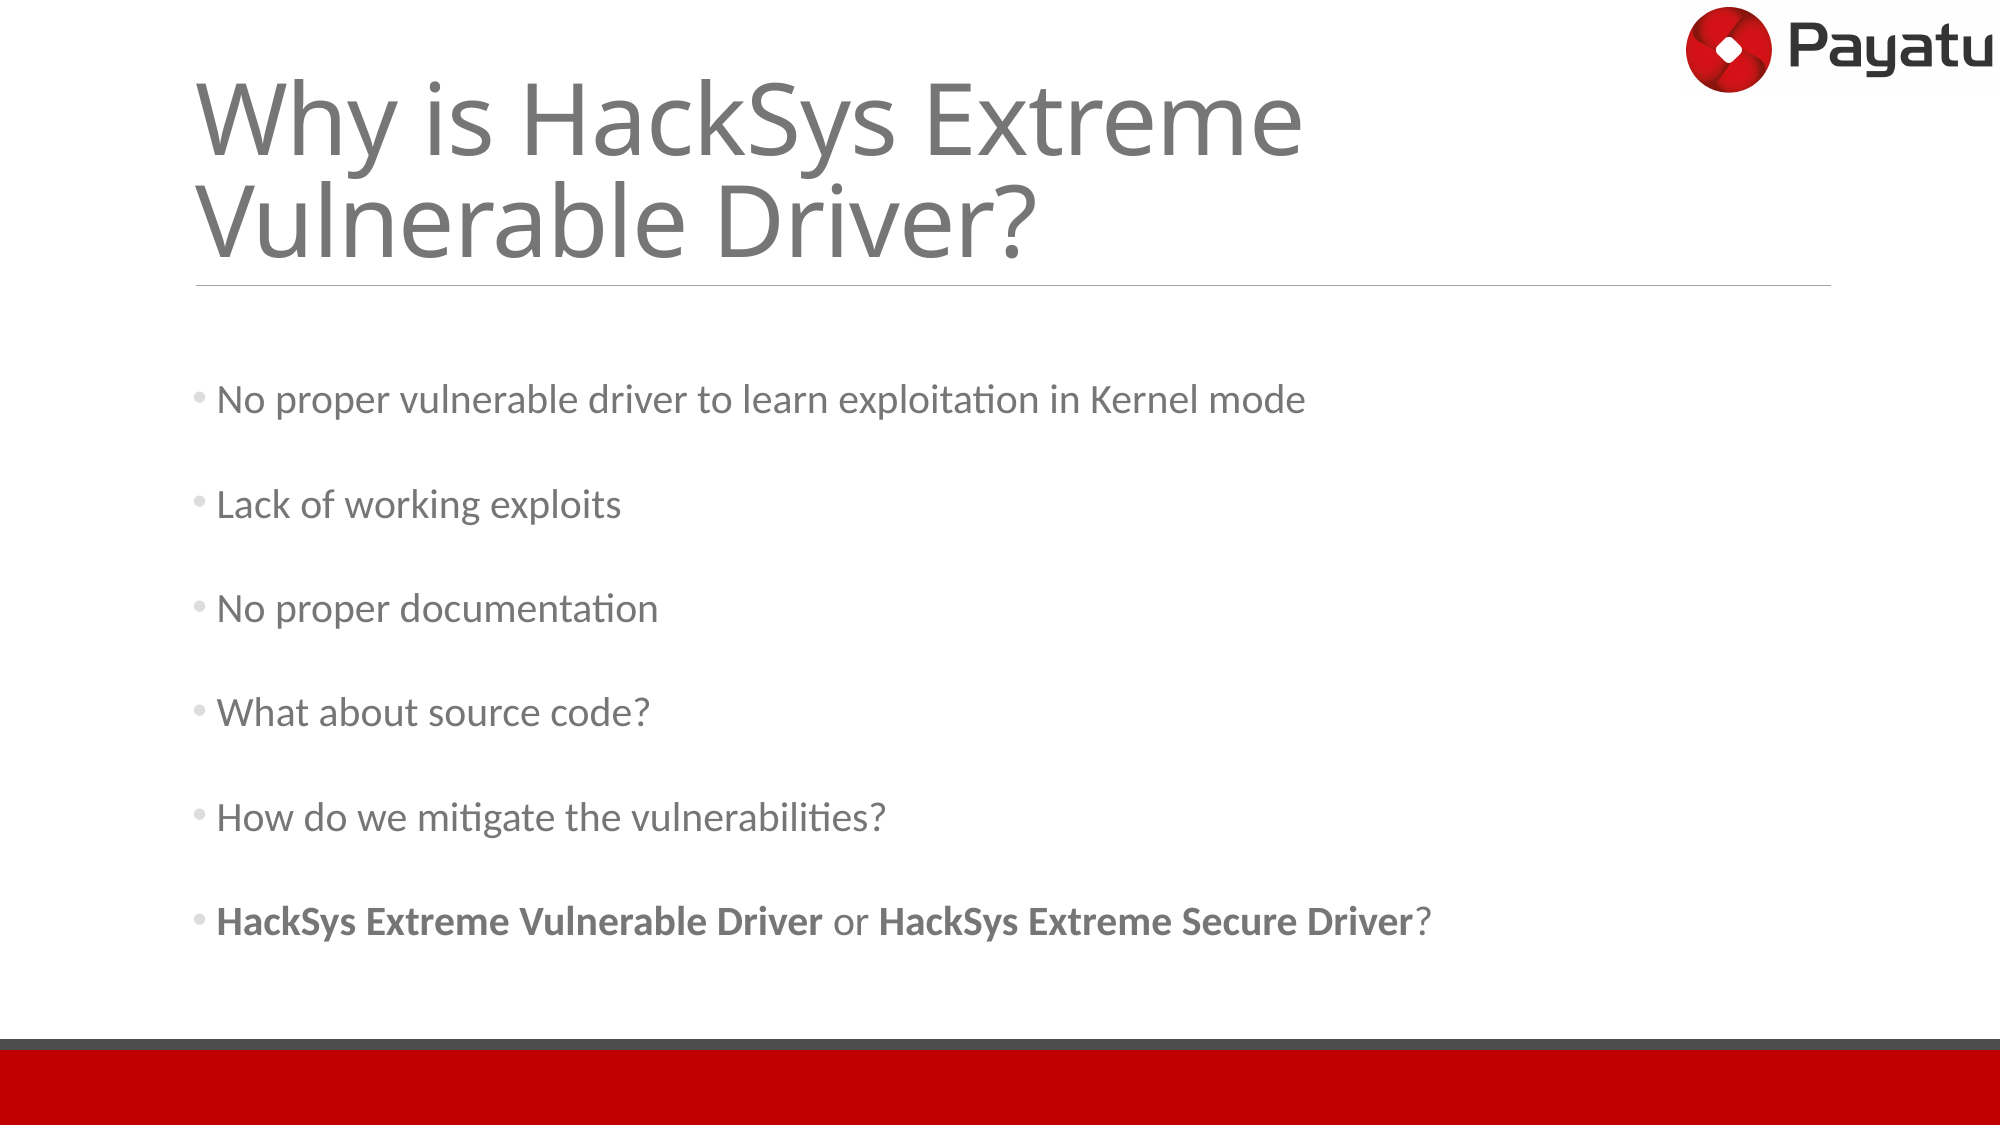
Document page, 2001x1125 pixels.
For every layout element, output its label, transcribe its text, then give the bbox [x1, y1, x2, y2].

title Why is HackSys Extreme Vulnerable Driver? [180, 47, 1830, 285]
picture [1683, 4, 1995, 95]
list No proper vulnerable driver to learn exploitation in Kernel mode Lack of working exploits No proper documentation What about source code? How do we mitigate the vulnerabilities? HackSys Extreme Vulnerable Driver or HackSys Extreme Secure Driver? [192, 339, 1843, 1000]
